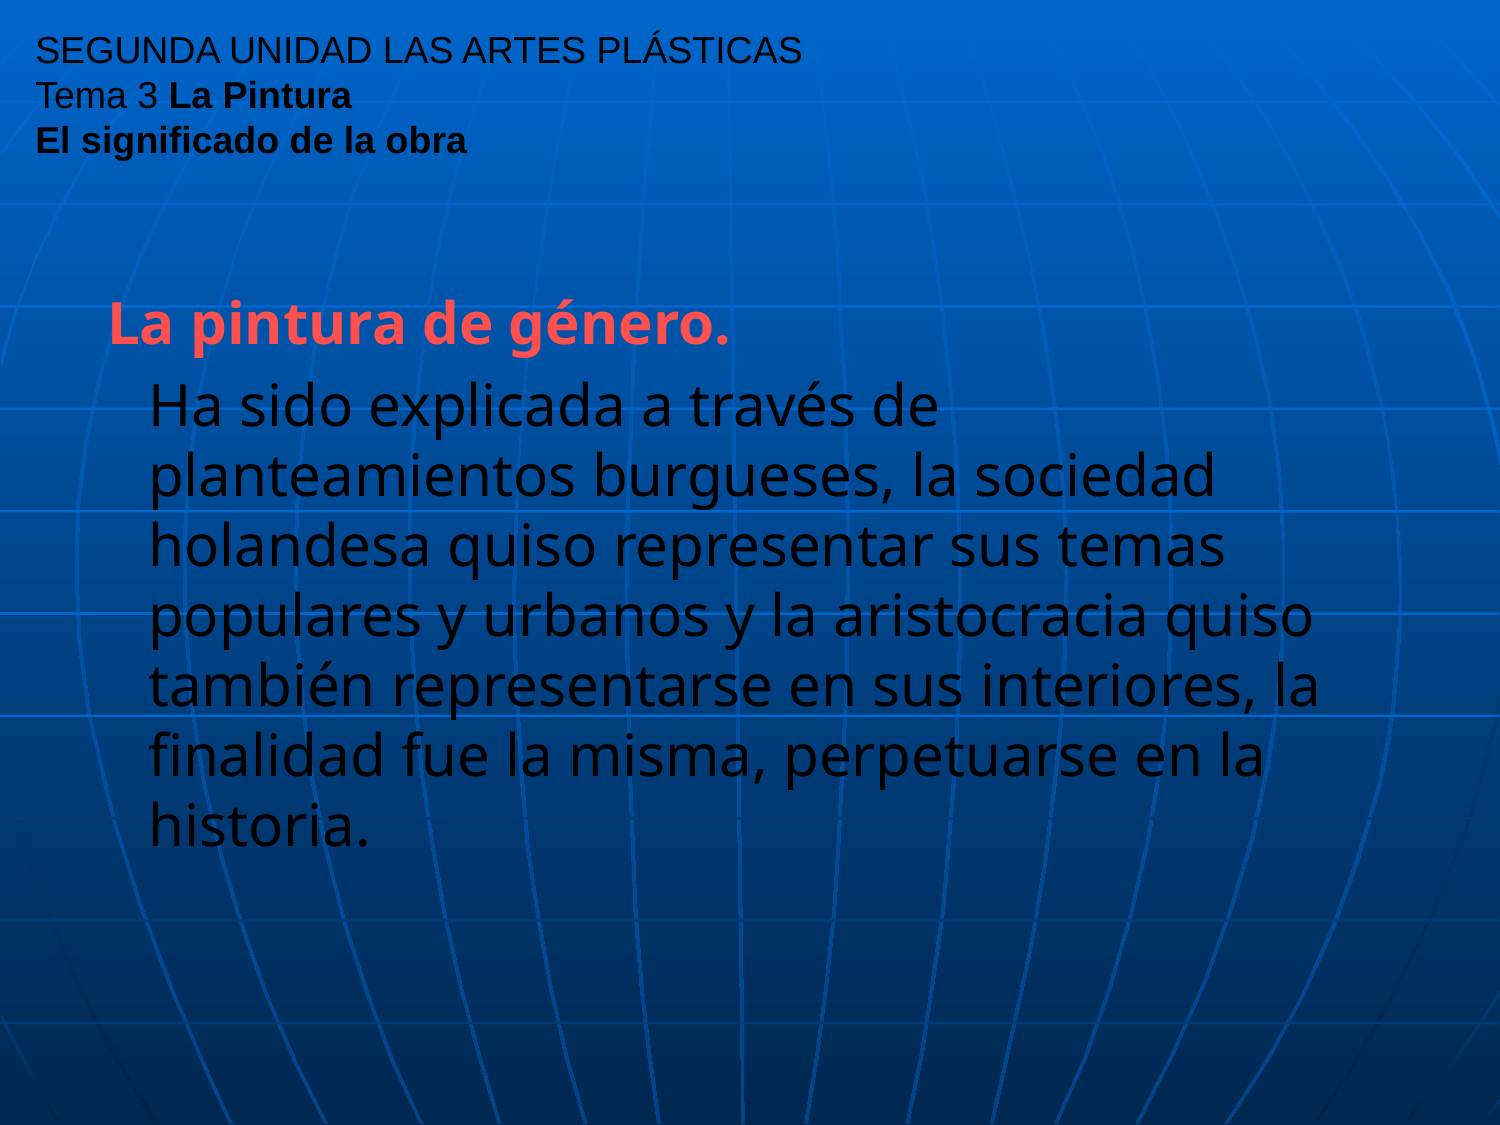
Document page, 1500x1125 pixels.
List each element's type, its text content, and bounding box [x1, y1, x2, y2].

list La pintura de género. Ha sido explicada a través de planteamientos burgueses, la sociedad holandesa quiso representar sus temas populares y urbanos y la aristocracia quiso también representarse en sus interiores, la finalidad fue la misma, perpetuarse en la historia. [76, 278, 1341, 941]
title SEGUNDA UNIDAD LAS ARTES PLÁSTICAS Tema 3 La Pintura El significado de la obra [0, 0, 840, 188]
